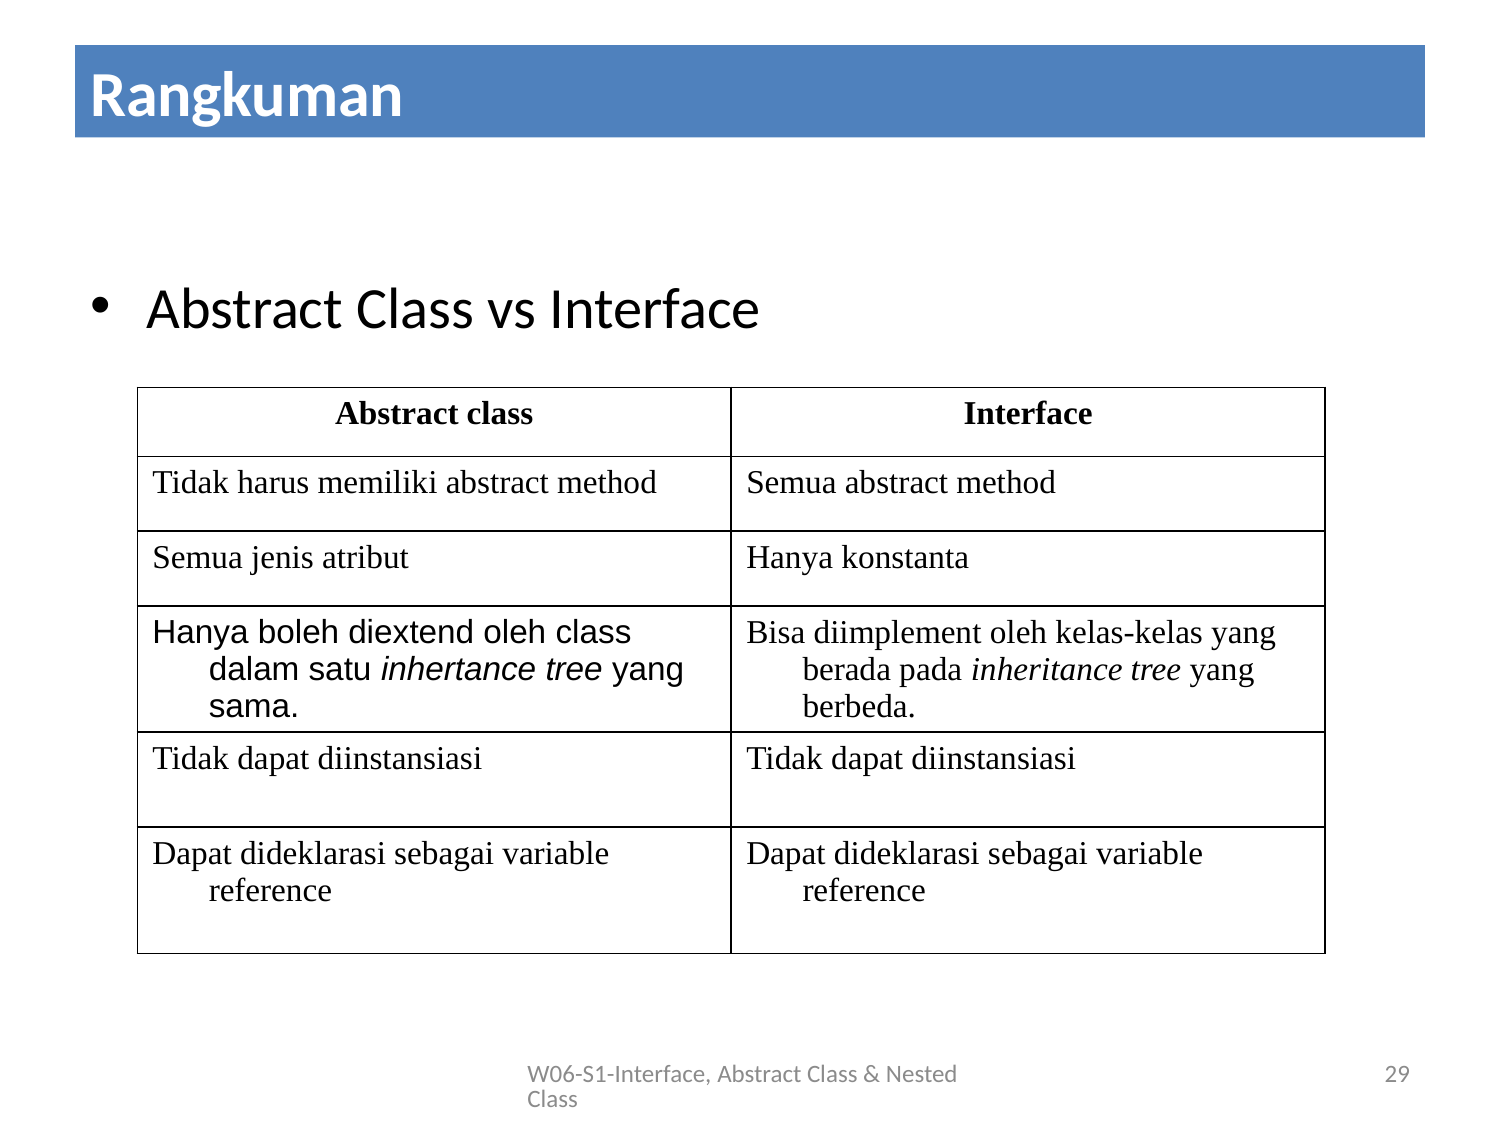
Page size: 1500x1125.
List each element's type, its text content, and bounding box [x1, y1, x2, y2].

table_cell Hanya konstanta [732, 532, 1324, 605]
table_cell Tidak dapat diinstansiasi [138, 733, 730, 826]
slide_number 29 [1074, 1042, 1425, 1103]
table_header Interface [732, 388, 1324, 456]
table_header Abstract class [138, 388, 730, 456]
title Rangkuman [75, 45, 1425, 138]
table_cell Semua jenis atribut [138, 532, 730, 605]
table_cell Tidak harus memiliki abstract method [138, 457, 730, 530]
table_cell Dapat dideklarasi sebagai variable reference [732, 828, 1324, 953]
table_cell Semua abstract method [732, 457, 1324, 530]
table_cell Hanya boleh diextend oleh class dalam satu inhertance tree yang sama. [138, 607, 730, 731]
table_cell Tidak dapat diinstansiasi [732, 733, 1324, 826]
table_cell Dapat dideklarasi sebagai variable reference [138, 828, 730, 953]
table_cell Bisa diimplement oleh kelas-kelas yang berada pada inheritance tree yang berbeda. [732, 607, 1324, 731]
footer W06-S1-Interface, Abstract Class & Nested Class [512, 1042, 988, 1103]
list Abstract Class vs Interface [75, 262, 1438, 588]
